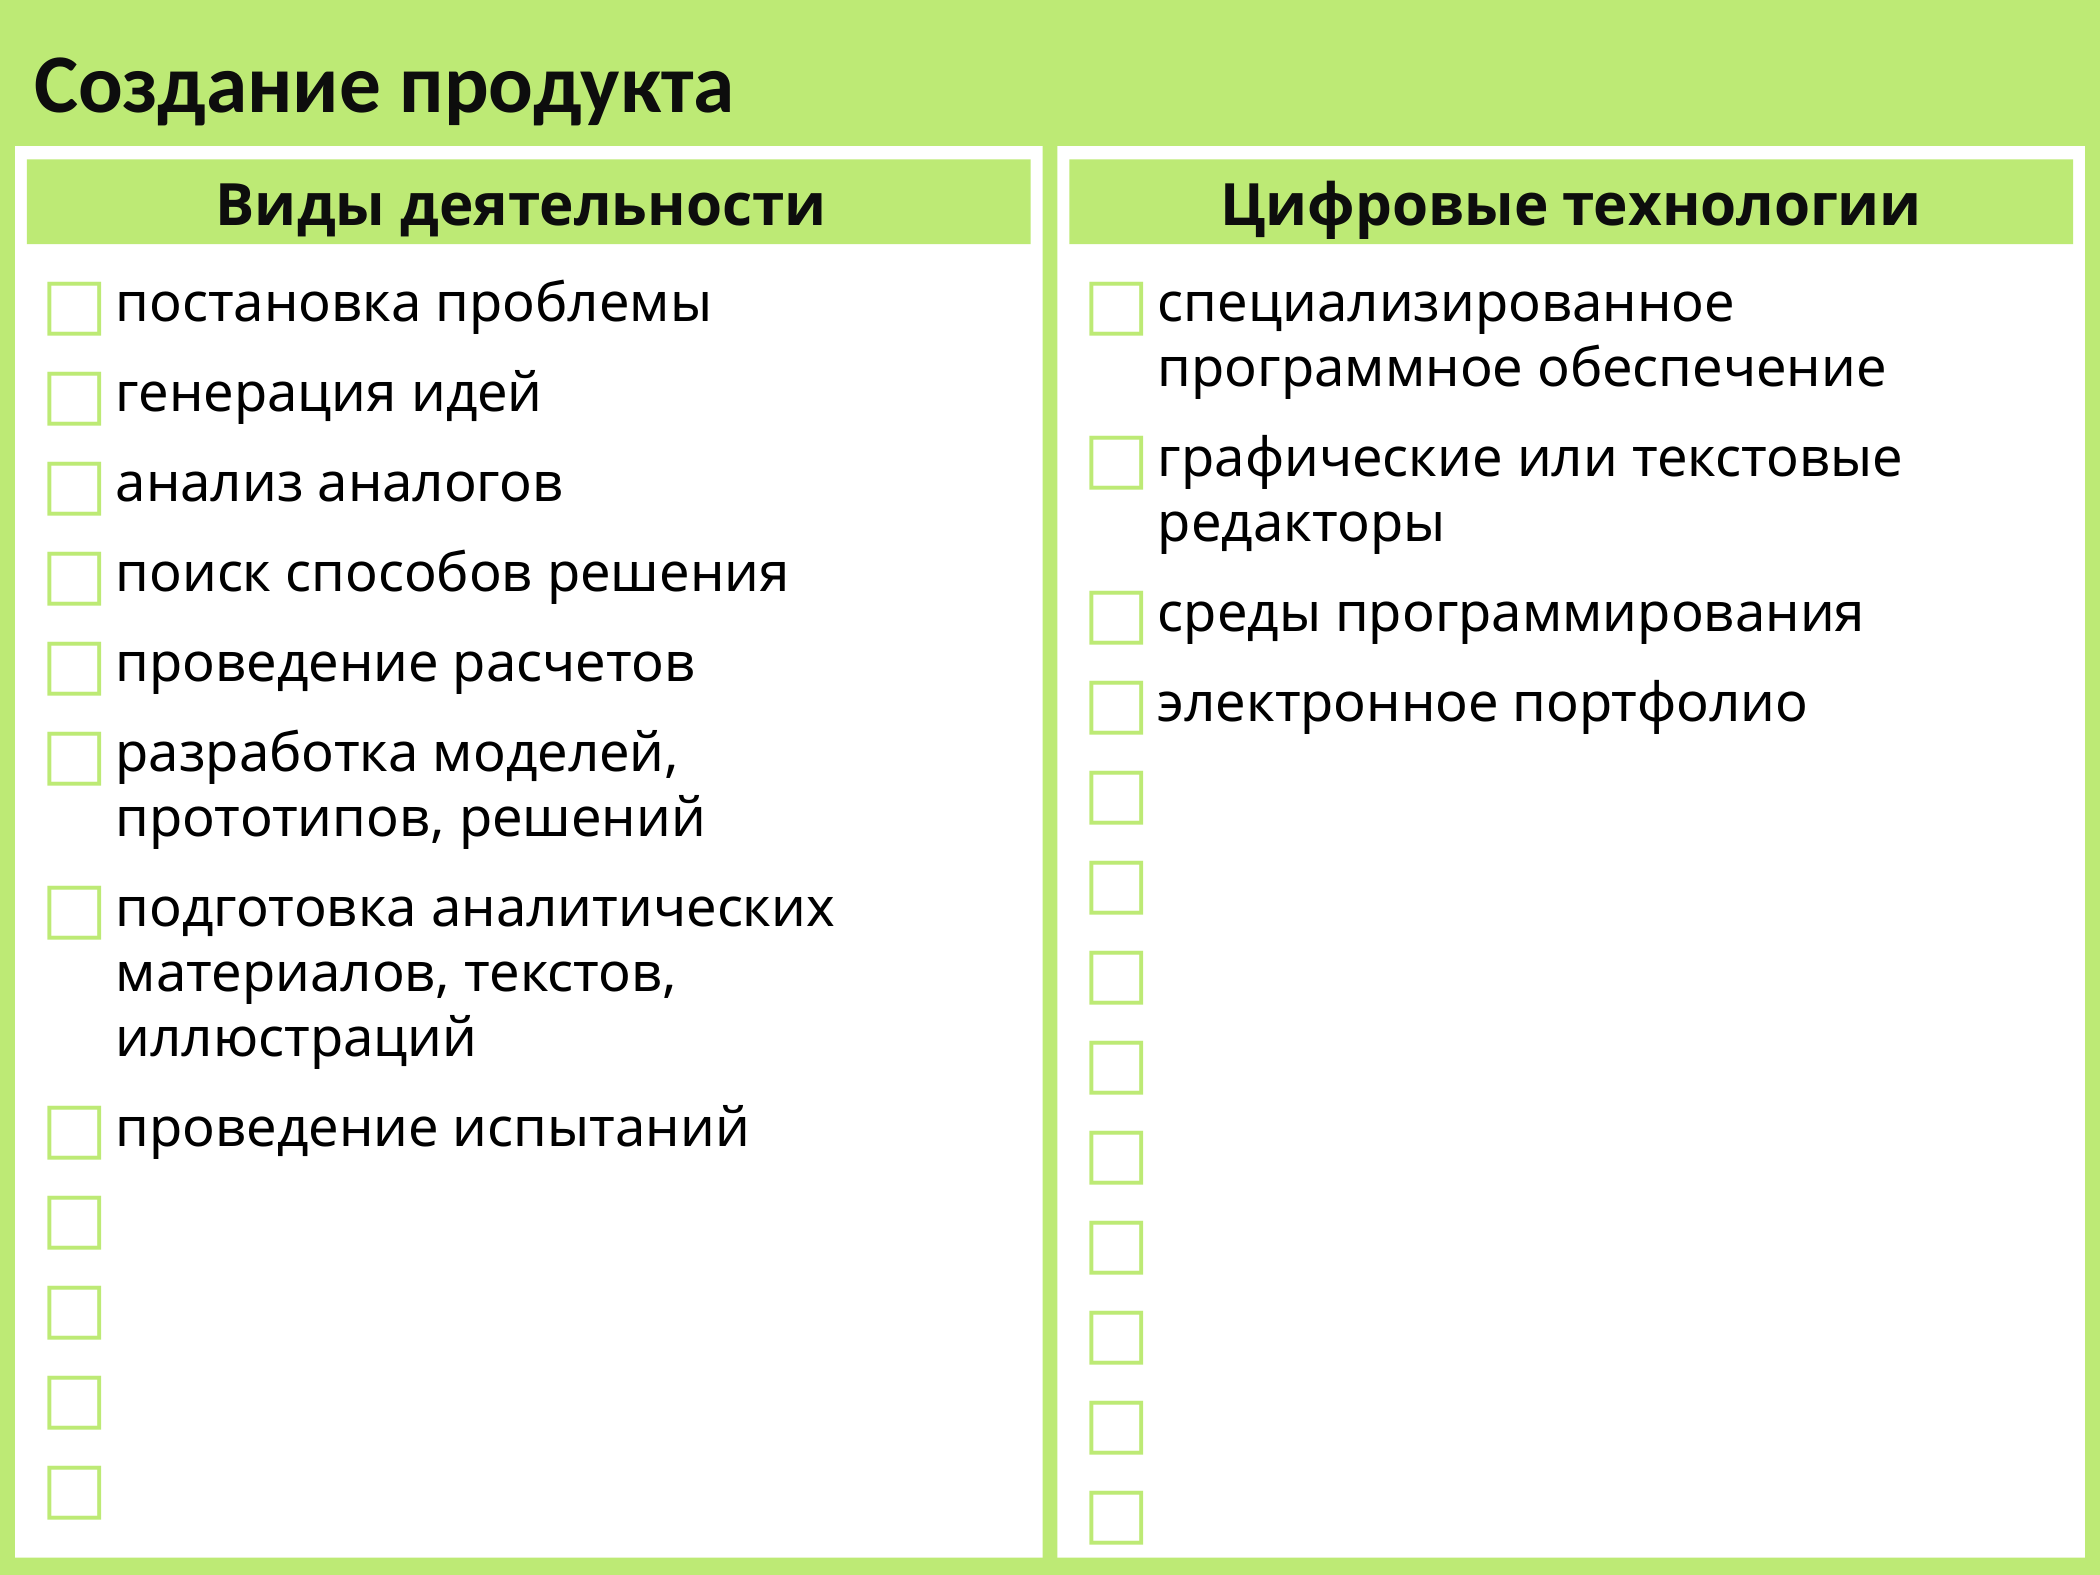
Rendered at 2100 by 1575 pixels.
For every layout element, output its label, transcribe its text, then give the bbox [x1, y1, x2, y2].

text_box Создание продукта [19, 21, 2081, 137]
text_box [2074, 315, 2088, 1151]
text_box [26, 159, 1031, 1472]
text_box [1056, 145, 2086, 1559]
text_box Reading books, papers; [14, 145, 1044, 1559]
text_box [1069, 159, 2074, 1501]
